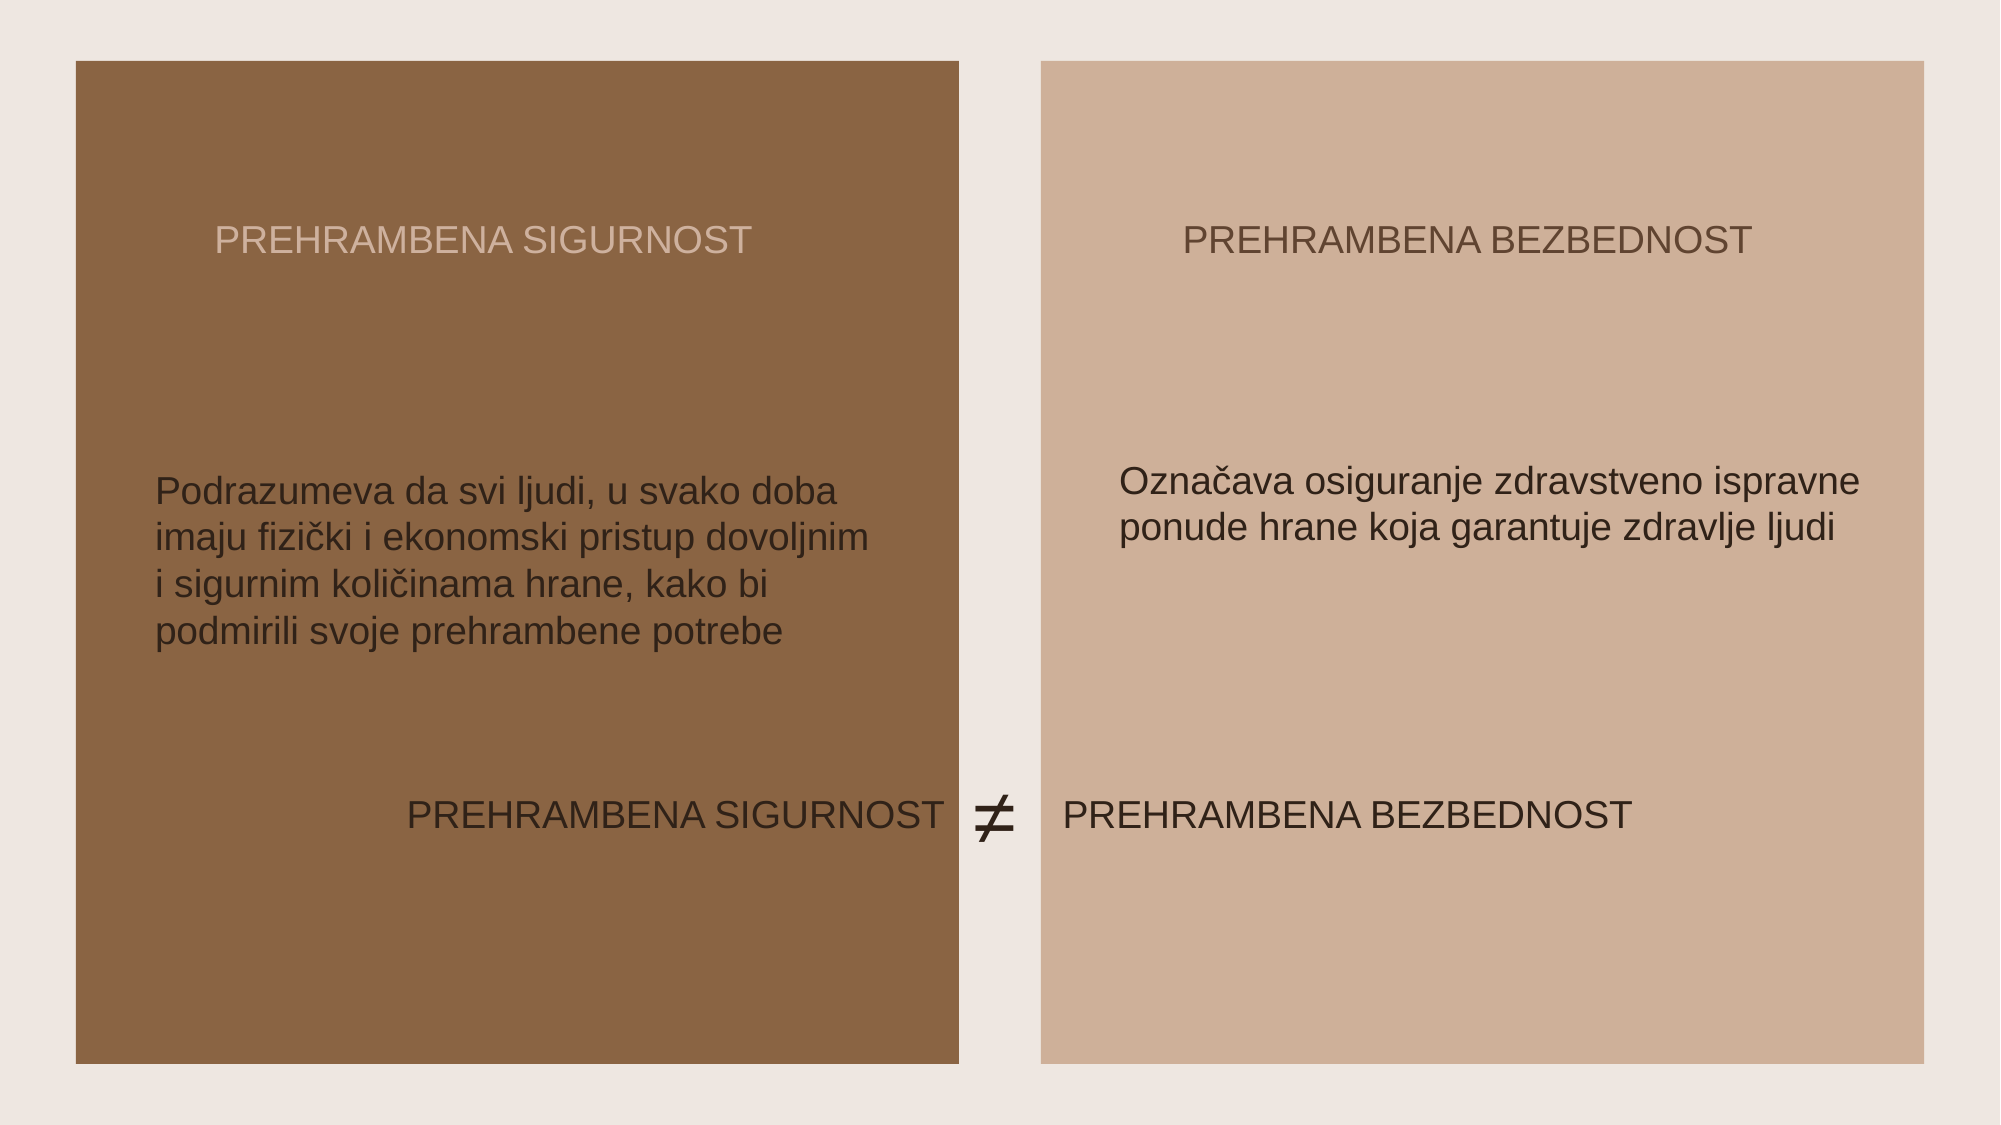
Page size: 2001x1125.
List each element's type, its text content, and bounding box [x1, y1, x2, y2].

text_box PREHRAMBENA BEZBEDNOST [1167, 207, 1768, 269]
text_box PREHRAMBENA BEZBEDNOST [1047, 782, 1648, 845]
text_box PREHRAMBENA SIGURNOST [391, 782, 958, 845]
text_box Označava osiguranje zdravstveno ispravne ponude hrane koja garantuje zdravlje ljudi [1104, 447, 1887, 556]
text_box PREHRAMBENA SIGURNOST [199, 207, 768, 269]
text_box Podrazumeva da svi ljudi, u svako doba imaju fizički i ekonomski pristup dovoljnim i sigurnim količinama hrane, kako bi podmirili svoje prehrambene potrebe [140, 458, 884, 660]
text_box ≠ [958, 759, 1032, 868]
